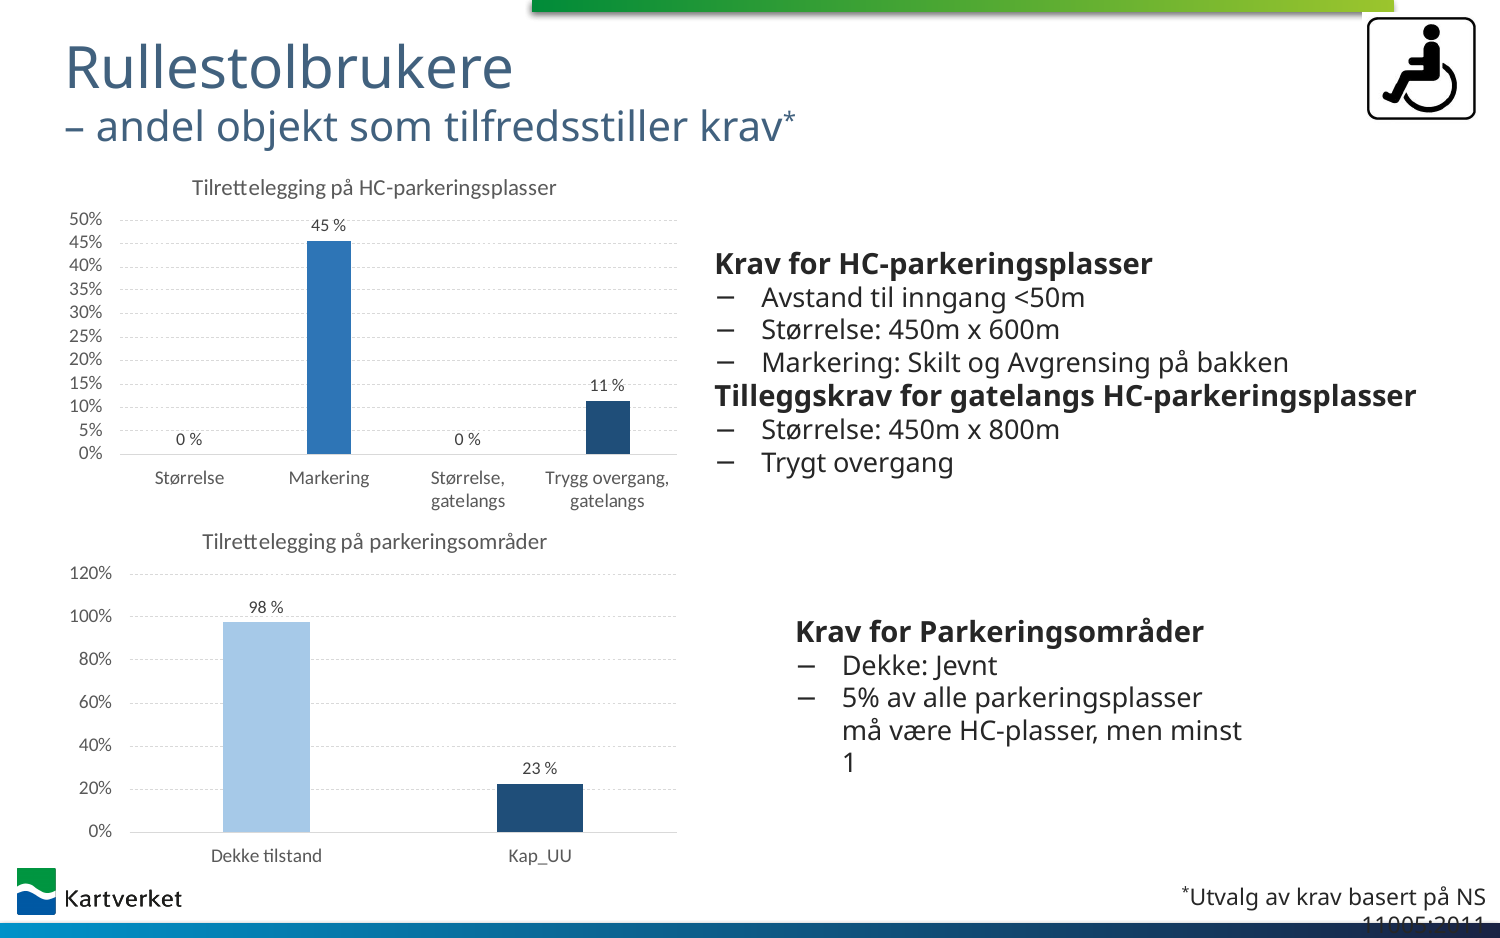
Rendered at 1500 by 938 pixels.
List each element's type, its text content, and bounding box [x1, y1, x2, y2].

picture [1362, 12, 1481, 126]
text_box Krav for HC-parkeringsplasser Avstand til inngang <50m Størrelse: 450m x 600m Markering: Skilt og Avgrensing på bakken Tilleggskrav for gatelangs HC-parkeringsplasser Størrelse: 450m x 800m Trygt overgang [699, 237, 1433, 485]
picture [62, 520, 688, 874]
text_box *Utvalg av krav basert på NS 11005:2011 [1068, 873, 1500, 938]
text_box Krav for Parkeringsområder Dekke: Jevnt 5% av alle parkeringsplasser må være HC-plasser, men minst 1 [780, 605, 1261, 786]
picture [62, 166, 688, 519]
text_box Rullestolbrukere – andel objekt som tilfredsstiller krav* [49, 25, 1431, 158]
